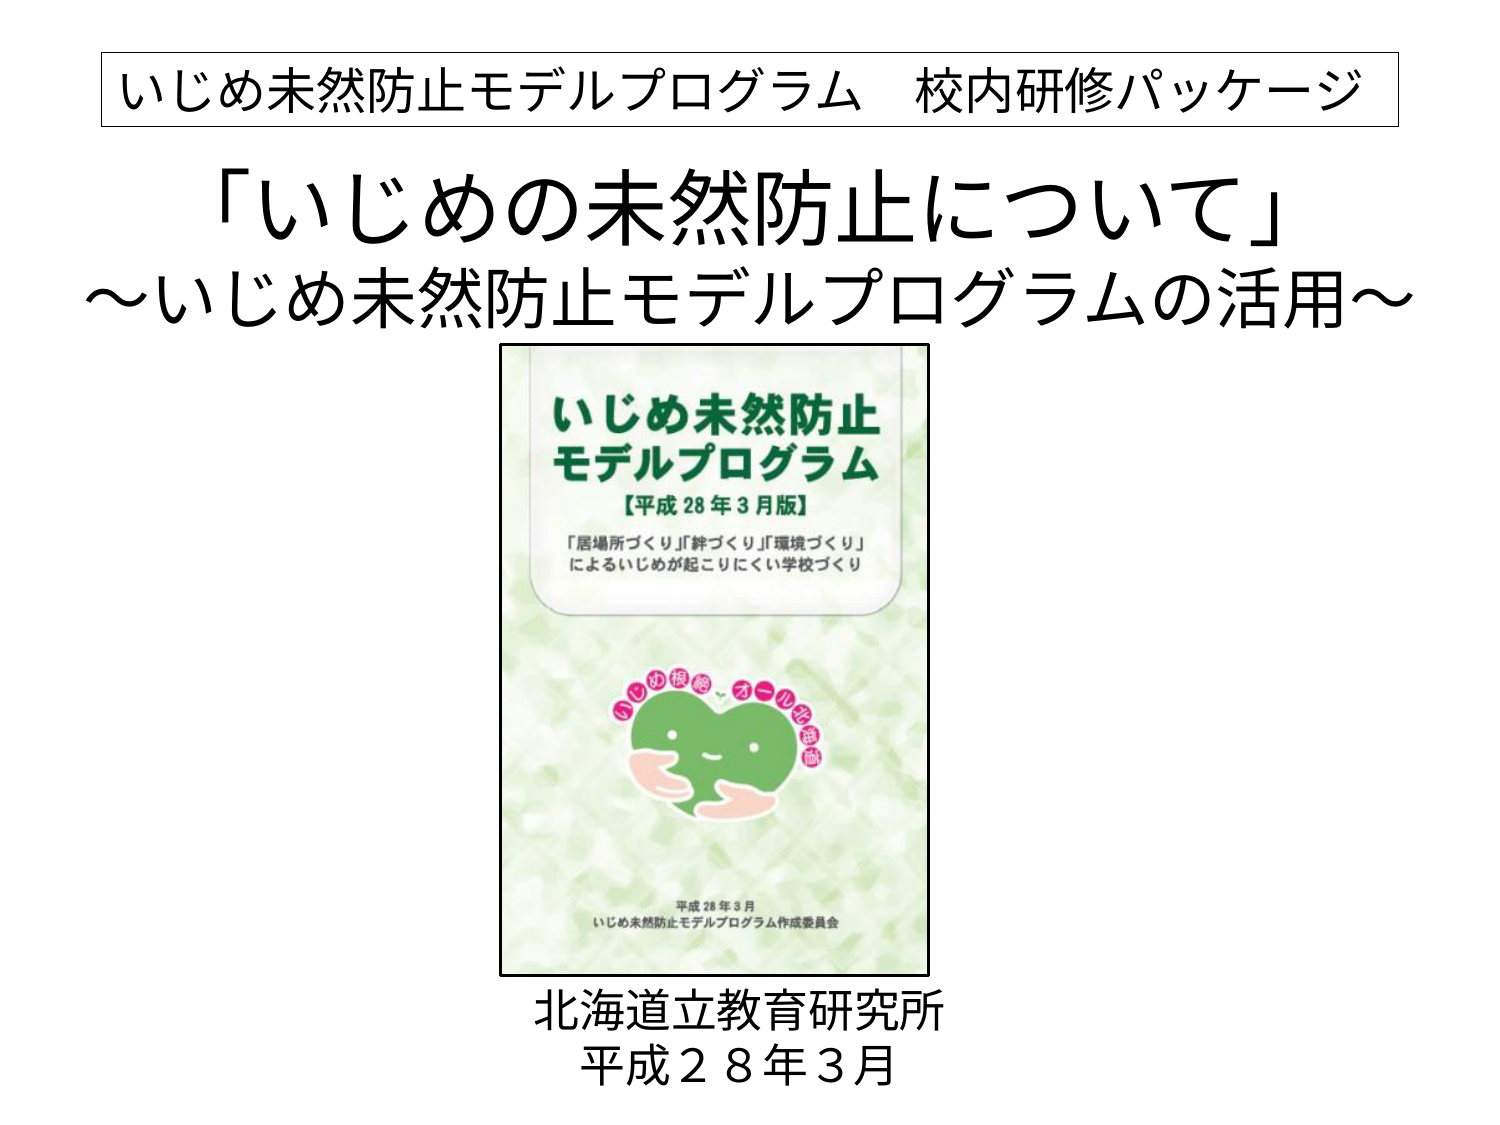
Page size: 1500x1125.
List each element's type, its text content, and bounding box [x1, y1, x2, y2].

text_box 北海道立教育研究所 平成２８年３月 [255, 974, 1225, 1100]
text_box 「いじめの未然防止について」 ～いじめ未然防止モデルプログラムの活用～ [0, 149, 1500, 344]
text_box いじめ未然防止モデルプログラム 校内研修パッケージ [101, 52, 1399, 127]
picture [501, 345, 928, 975]
